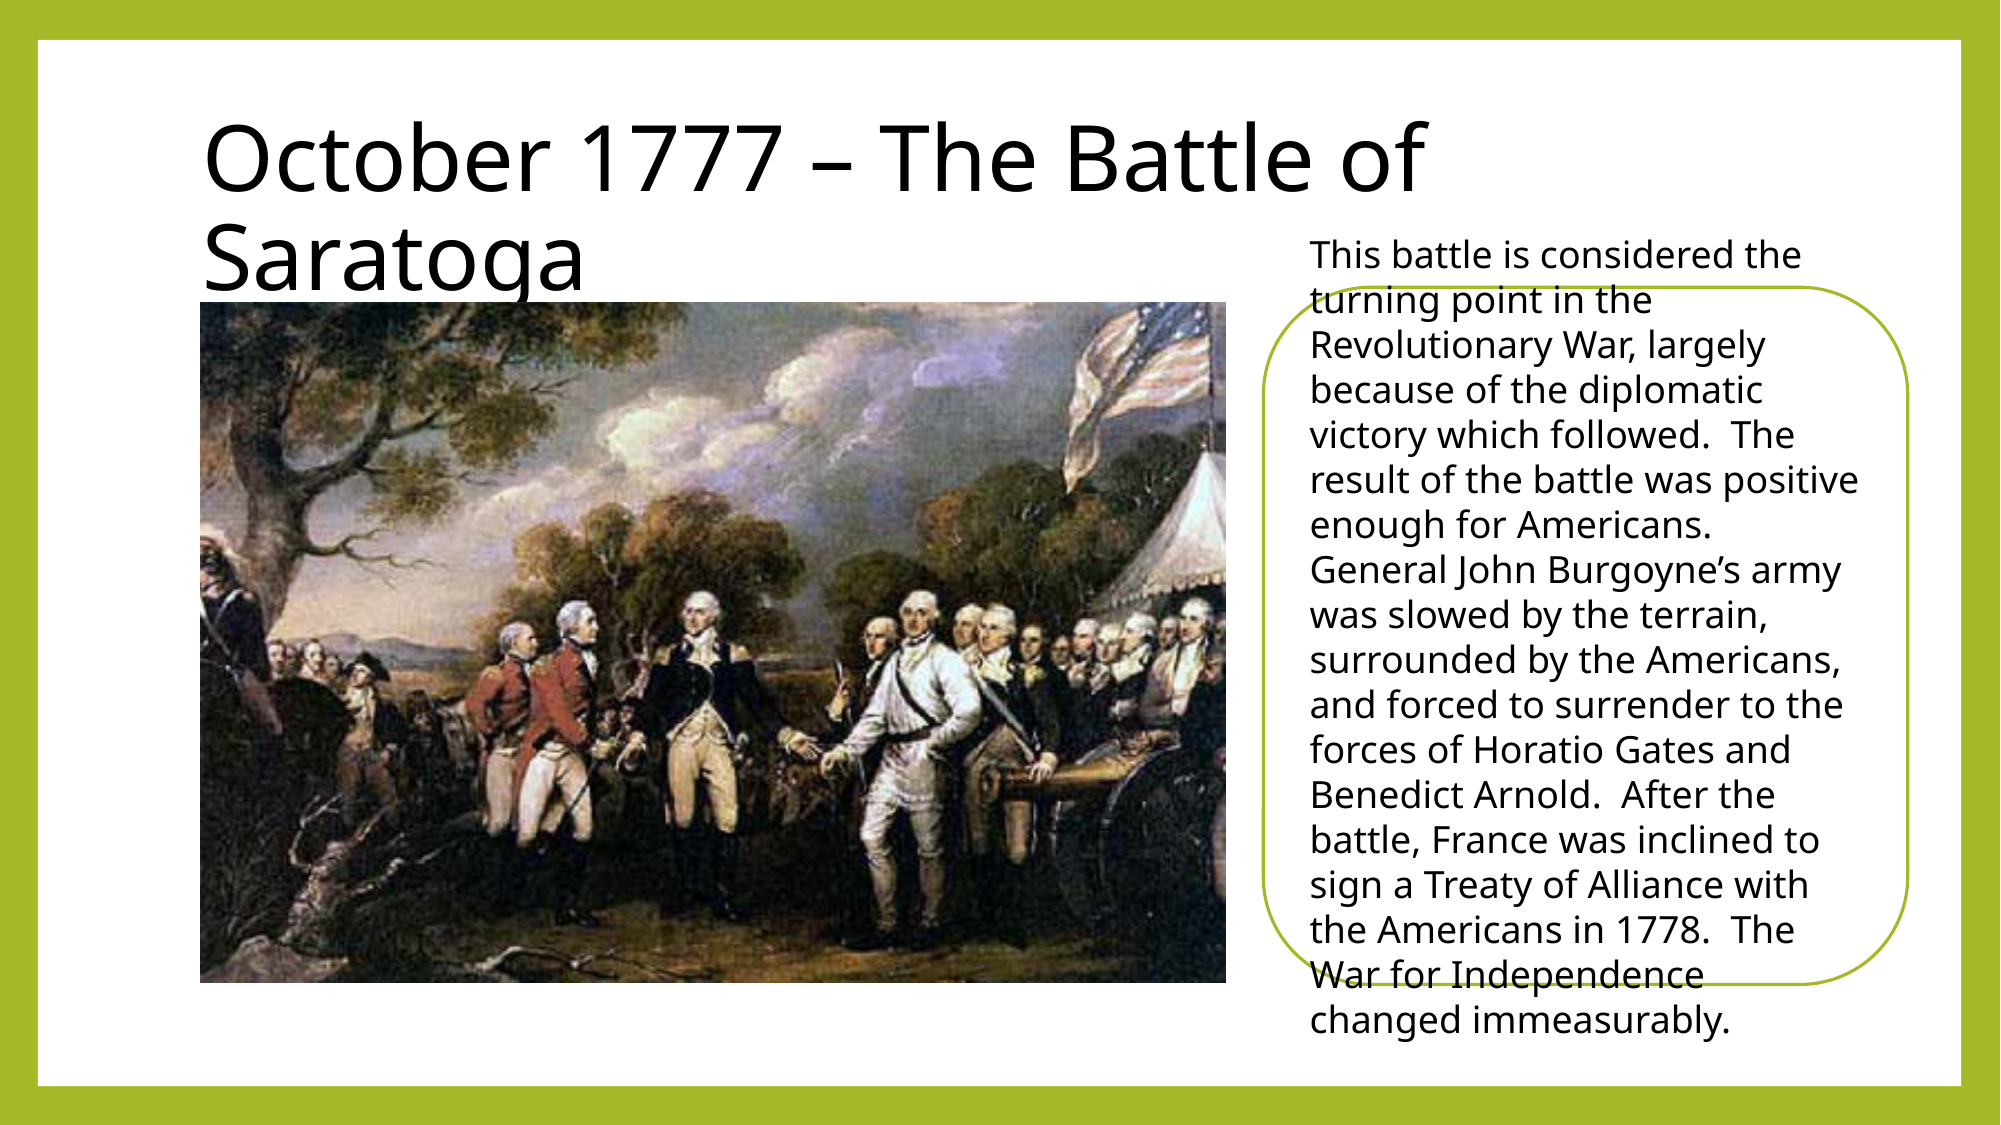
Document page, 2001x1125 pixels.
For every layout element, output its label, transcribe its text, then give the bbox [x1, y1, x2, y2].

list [199, 302, 1226, 983]
text_box This battle is considered the turning point in the Revolutionary War, largely because of the diplomatic victory which followed. The result of the battle was positive enough for Americans. General John Burgoyne’s army was slowed by the terrain, surrounded by the Americans, and forced to surrender to the forces of Horatio Gates and Benedict Arnold. After the battle, France was inclined to sign a Treaty of Alliance with the Americans in 1778. The War for Independence changed immeasurably. [1261, 285, 1910, 987]
title October 1777 – The Battle of Saratoga [187, 99, 1808, 323]
